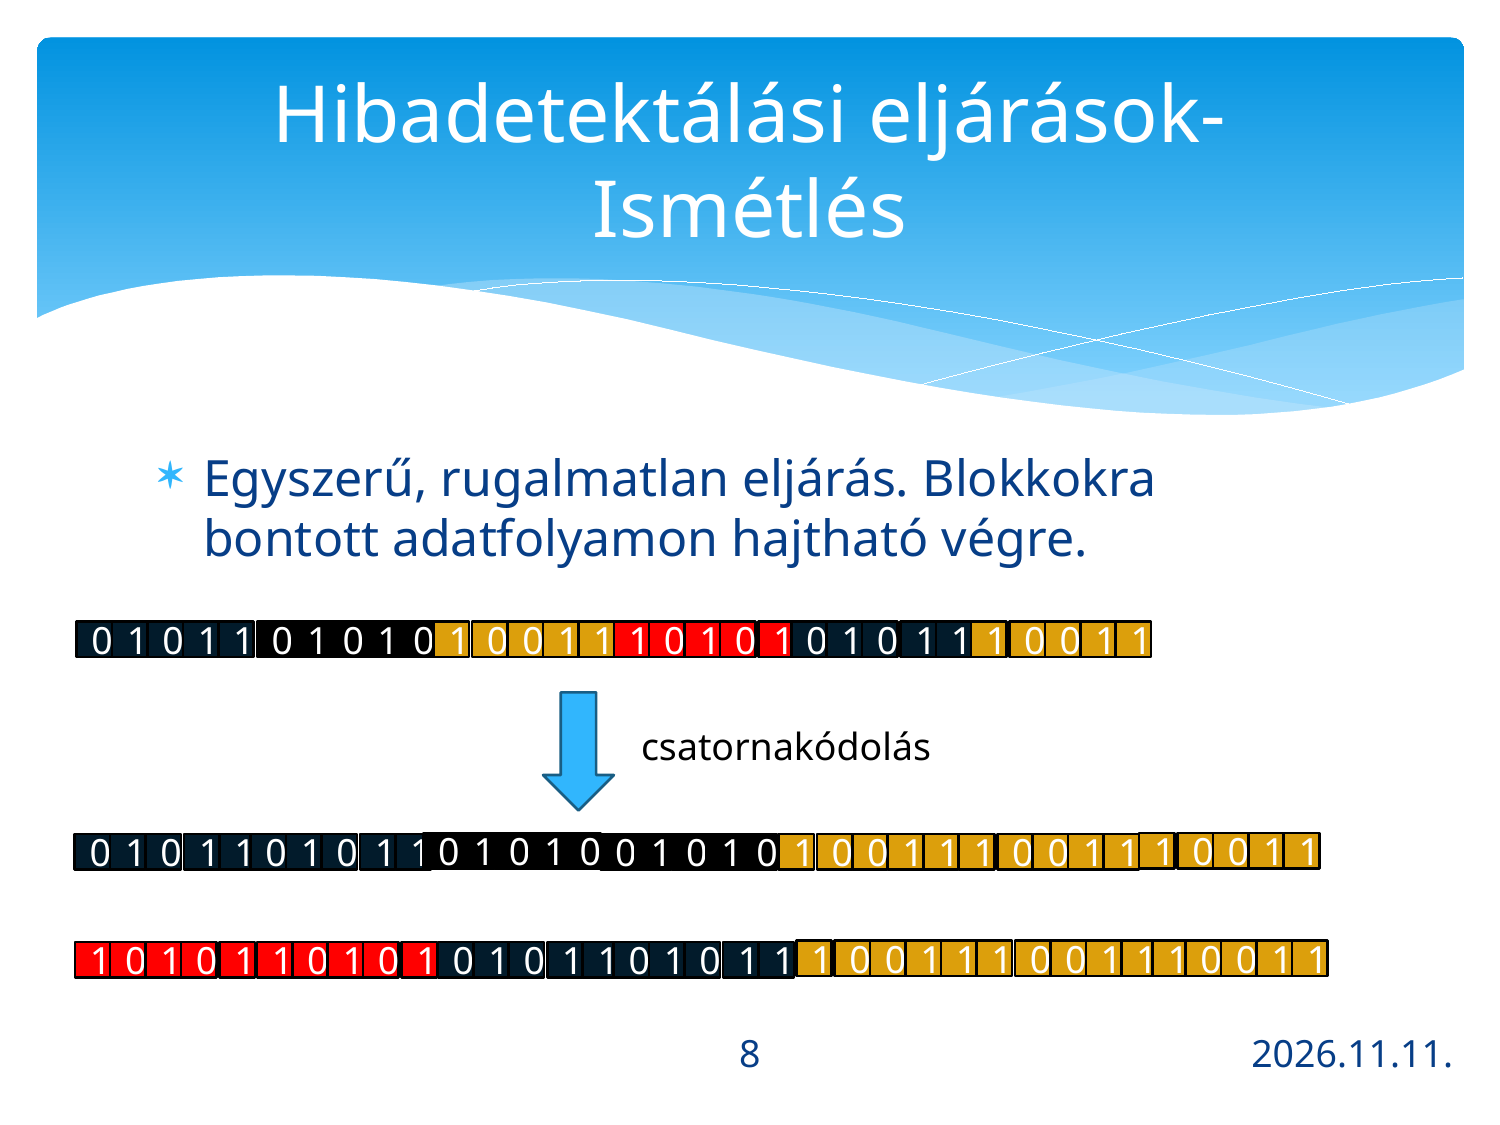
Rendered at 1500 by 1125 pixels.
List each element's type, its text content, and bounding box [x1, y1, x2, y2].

text_box 0 [180, 941, 218, 979]
text_box 1 [326, 941, 362, 979]
text_box 1 [899, 620, 935, 658]
text_box 0 [507, 941, 545, 979]
text_box 0 [1008, 620, 1044, 658]
text_box 1 [218, 833, 249, 871]
text_box 0 [493, 832, 528, 870]
text_box 1 [904, 939, 940, 977]
text_box 1 [144, 941, 180, 979]
text_box 1 [1255, 939, 1291, 977]
text_box 1 [634, 833, 670, 871]
text_box 0 [612, 941, 648, 979]
text_box 1 [109, 833, 144, 871]
text_box 1 [722, 941, 757, 979]
text_box 1 [285, 833, 320, 871]
text_box 0 [146, 620, 182, 658]
text_box 0 [437, 941, 472, 979]
text_box 0 [506, 620, 542, 658]
text_box 1 [74, 941, 109, 979]
text_box 1 [757, 620, 790, 658]
text_box 1 [613, 620, 648, 658]
text_box 1 [359, 833, 394, 871]
text_box 1 [111, 620, 146, 658]
text_box 0 [1044, 620, 1079, 658]
text_box 0 [1212, 832, 1247, 870]
text_box 0 [719, 620, 757, 658]
text_box 1 [777, 833, 815, 871]
text_box 0 [833, 939, 869, 977]
text_box 0 [75, 620, 111, 658]
text_box 0 [256, 620, 291, 658]
text_box 1 [958, 833, 996, 871]
text_box 1 [970, 620, 1008, 658]
text_box 0 [869, 939, 904, 977]
text_box 0 [996, 833, 1031, 871]
text_box 1 [922, 833, 958, 871]
text_box 1 [1120, 939, 1151, 977]
text_box 0 [670, 833, 705, 871]
text_box 1 [1247, 832, 1283, 870]
list Egyszerű, rugalmatlan eljárás. Blokkokra bontott adatfolyamon hajtható végre. [143, 438, 1359, 575]
text_box 0 [73, 833, 109, 871]
text_box 1 [648, 941, 683, 979]
text_box 1 [1283, 832, 1321, 870]
text_box 0 [1049, 939, 1085, 977]
text_box 1 [217, 620, 255, 658]
text_box 0 [648, 620, 683, 658]
text_box [541, 691, 616, 812]
text_box 0 [861, 620, 899, 658]
text_box 0 [320, 833, 358, 871]
text_box 1 [581, 941, 612, 979]
text_box 1 [542, 620, 577, 658]
text_box 1 [577, 620, 613, 658]
text_box 0 [422, 832, 458, 870]
text_box 1 [683, 620, 719, 658]
text_box 1 [705, 833, 740, 871]
text_box 1 [472, 941, 507, 979]
text_box 1 [1079, 620, 1114, 658]
text_box 1 [546, 941, 581, 979]
text_box 0 [816, 833, 851, 871]
text_box 0 [326, 620, 362, 658]
text_box 0 [109, 941, 144, 979]
text_box 0 [564, 832, 602, 870]
text_box 1 [825, 620, 861, 658]
slide_number 8 [654, 1025, 846, 1086]
text_box 0 [1031, 833, 1067, 871]
text_box 0 [471, 620, 506, 658]
text_box 1 [757, 941, 795, 979]
text_box 0 [291, 941, 326, 979]
text_box 0 [1220, 939, 1255, 977]
text_box 1 [1138, 832, 1176, 870]
text_box 1 [1085, 939, 1120, 977]
text_box 1 [458, 832, 493, 870]
text_box 0 [740, 833, 777, 871]
text_box 0 [397, 620, 432, 658]
text_box 0 [1176, 832, 1212, 870]
text_box 1 [935, 620, 970, 658]
title Hibadetektálási eljárások- Ismétlés [75, 55, 1425, 261]
text_box 0 [599, 833, 634, 871]
text_box 1 [795, 939, 833, 977]
text_box 0 [1184, 939, 1220, 977]
text_box 1 [218, 941, 256, 979]
text_box 0 [362, 941, 400, 979]
text_box 1 [1102, 833, 1140, 871]
text_box 1 [1067, 833, 1102, 871]
text_box 1 [256, 941, 291, 979]
text_box 1 [1114, 620, 1152, 658]
text_box 1 [1151, 939, 1184, 977]
text_box 1 [183, 833, 218, 871]
text_box 1 [400, 941, 437, 979]
text_box 1 [432, 620, 470, 658]
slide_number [847, 1025, 1469, 1086]
text_box 0 [144, 833, 182, 871]
text_box 1 [291, 620, 326, 658]
text_box 1 [975, 939, 1013, 977]
text_box 1 [182, 620, 217, 658]
text_box 0 [790, 620, 825, 658]
text_box 1 [394, 833, 432, 871]
text_box 0 [683, 941, 721, 979]
text_box 1 [1291, 939, 1329, 977]
text_box 0 [1014, 939, 1049, 977]
text_box csatornakódolás [626, 715, 1046, 776]
text_box 1 [887, 833, 922, 871]
text_box 1 [940, 939, 975, 977]
text_box 1 [362, 620, 397, 658]
text_box 0 [851, 833, 887, 871]
text_box 1 [528, 832, 564, 870]
text_box 0 [249, 833, 285, 871]
